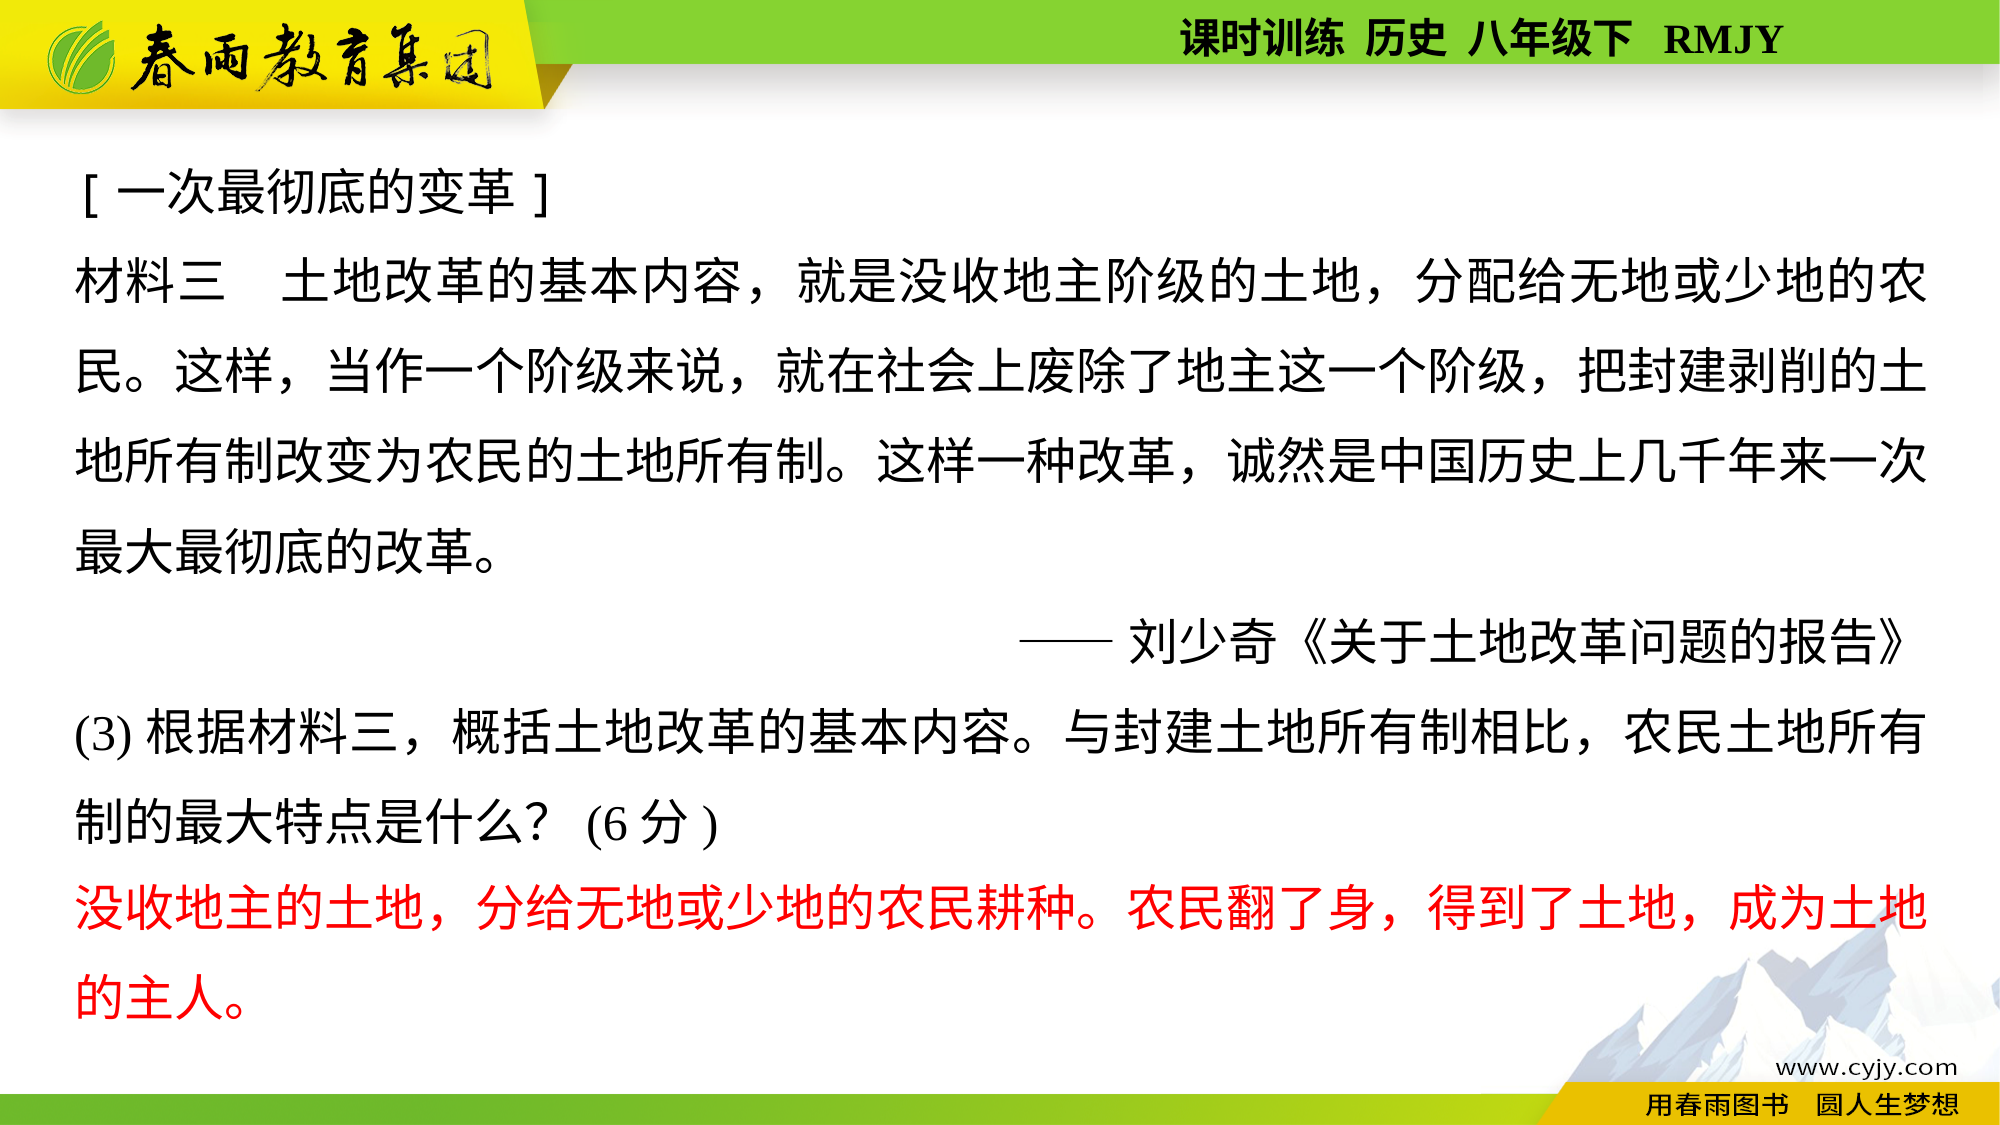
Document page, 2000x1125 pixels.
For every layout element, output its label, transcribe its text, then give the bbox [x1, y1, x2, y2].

picture [0, 0, 2000, 1125]
list [一次最彻底的变革] 材料三 土地改革的基本内容，就是没收地主阶级的土地，分配给无地或少地的农民。这样，当作一个阶级来说，就在社会上废除了地主这一个阶级，把封建剥削的土地所有制改变为农民的土地所有制。这样一种改革，诚然是中国历史上几千年来一次最大最彻底的改革。 ——刘少奇《关于土地改革问题的报告》 (3)根据材料三，概括土地改革的基本内容。与封建土地所有制相比，农民土地所有制的最大特点是什么？(6分) [59, 122, 1944, 839]
text_box 没收地主的土地，分给无地或少地的农民耕种。农民翻了身，得到了土地，成为土地的主人。 [59, 839, 1944, 1035]
